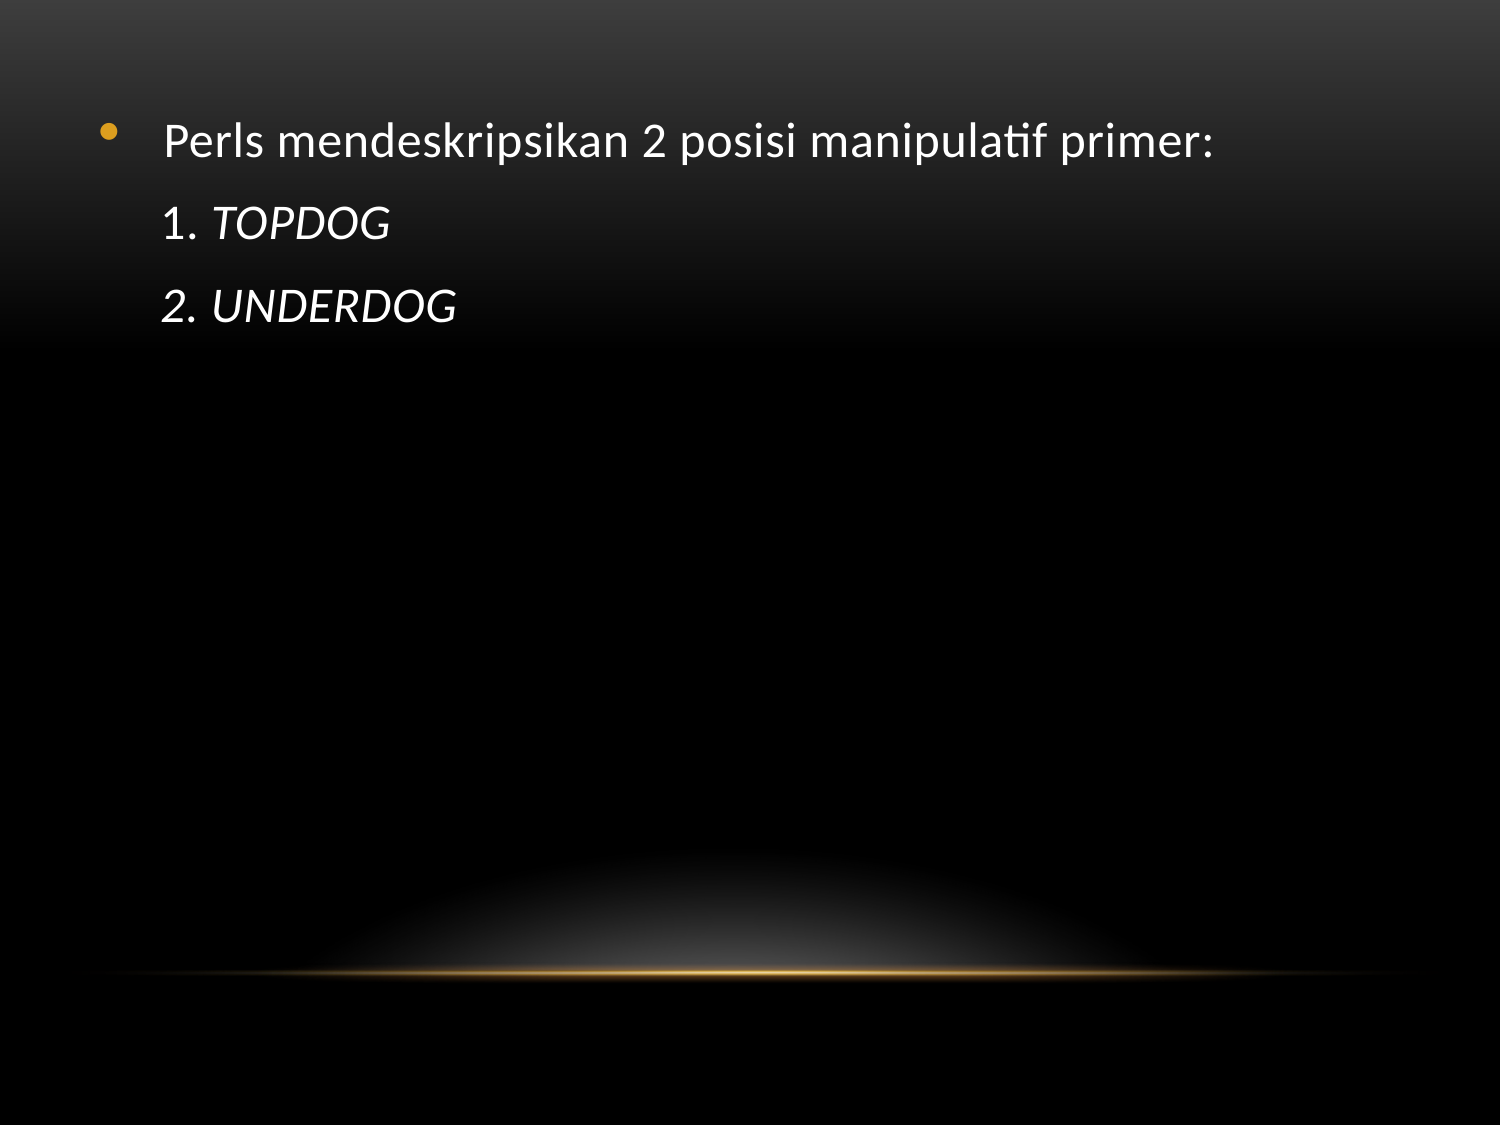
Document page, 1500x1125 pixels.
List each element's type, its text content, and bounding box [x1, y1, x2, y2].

picture [0, 0, 1500, 1125]
list Perls mendeskripsikan 2 posisi manipulatif primer: 1. TOPDOG 2. UNDERDOG [75, 99, 1425, 1050]
